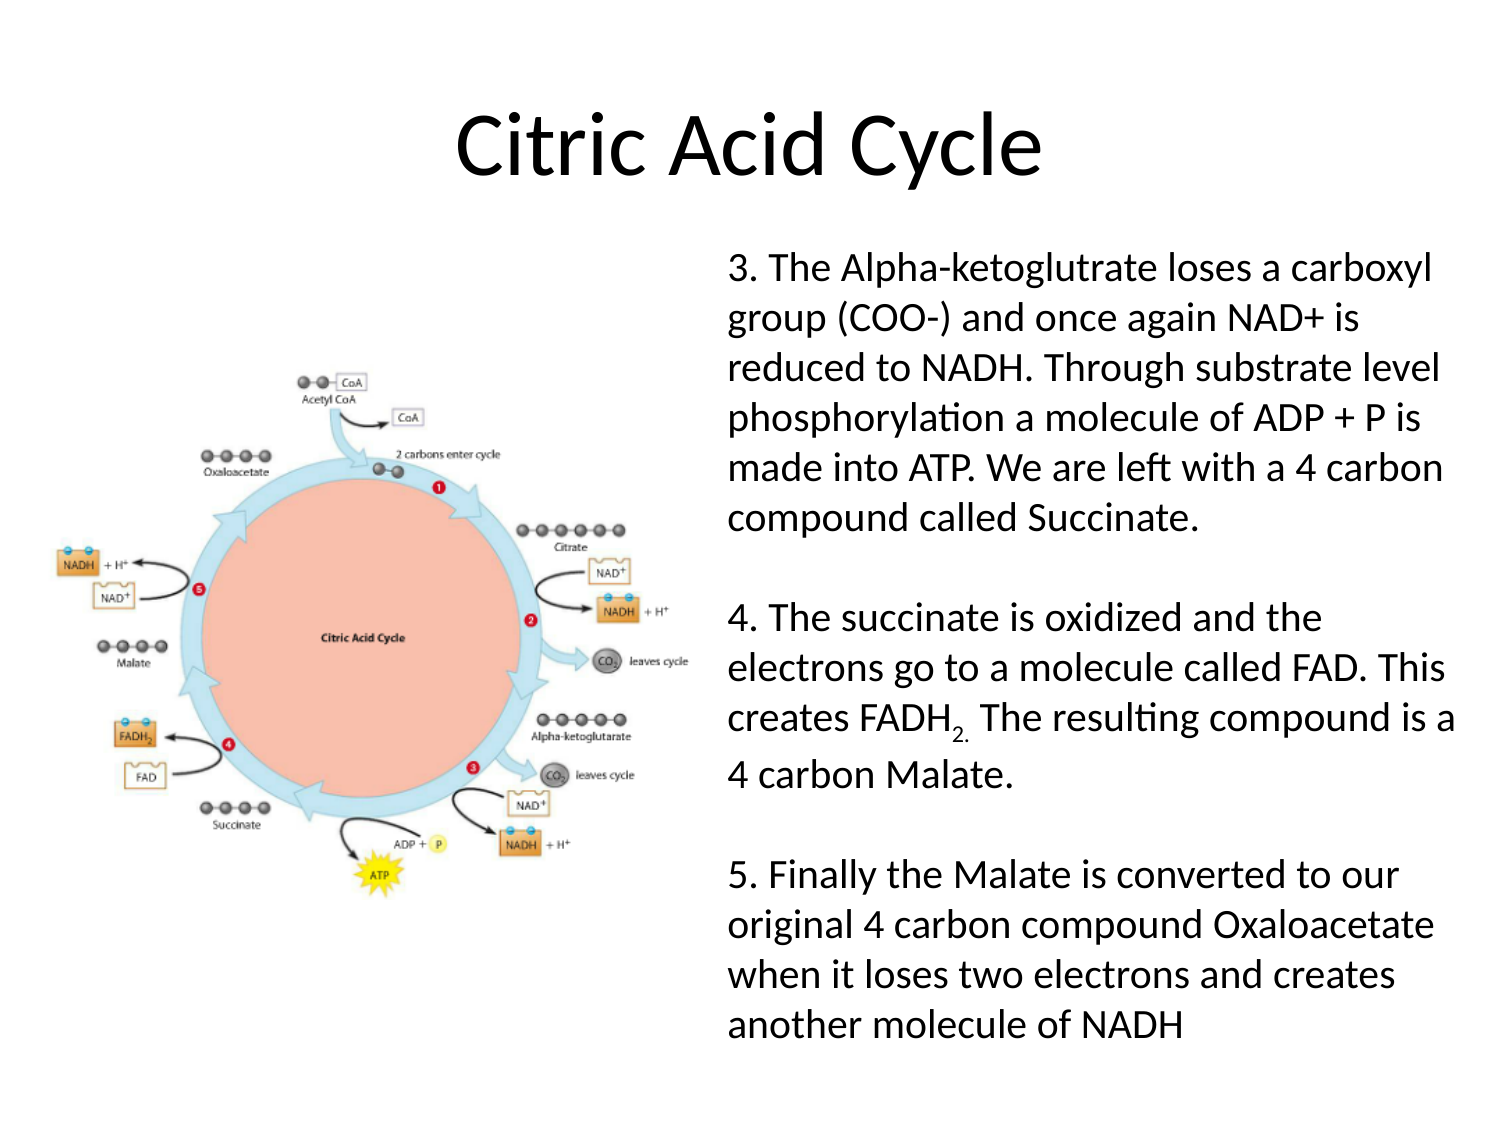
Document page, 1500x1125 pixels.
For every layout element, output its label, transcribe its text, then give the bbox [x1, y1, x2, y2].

picture [24, 349, 731, 901]
title Citric Acid Cycle [75, 45, 1425, 233]
text_box 3. The Alpha-ketoglutrate loses a carboxyl group (COO-) and once again NAD+ is reduced to NADH. Through substrate level phosphorylation a molecule of ADP + P is made into ATP. We are left with a 4 carbon compound called Succinate. 4. The succinate is oxidized and the electrons go to a molecule called FAD. This creates FADH2. The resulting compound is a 4 carbon Malate. 5. Finally the Malate is converted to our original 4 carbon compound Oxaloacetate when it loses two electrons and creates another molecule of NADH [712, 232, 1475, 1055]
